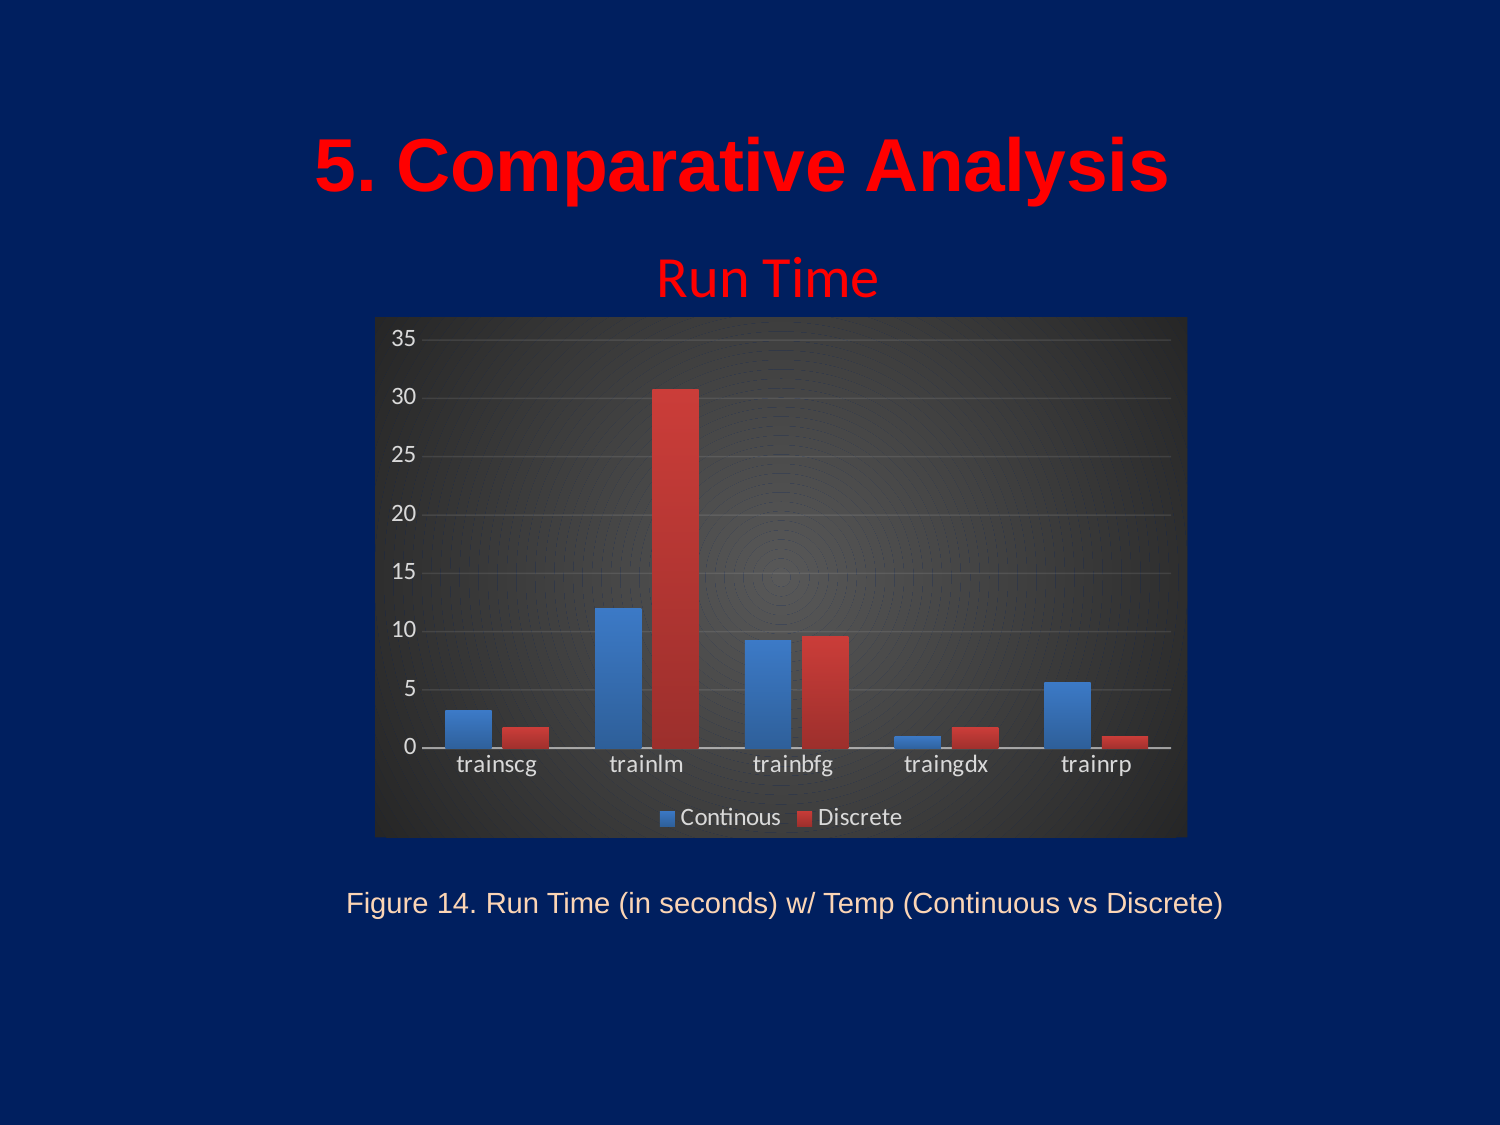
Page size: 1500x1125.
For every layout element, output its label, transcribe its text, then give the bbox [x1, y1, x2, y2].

text_box 5. Comparative Analysis [70, 116, 1413, 207]
text_box Figure 14. Run Time (in seconds) w/ Temp (Continuous vs Discrete) [75, 872, 1375, 928]
text_box Run Time [575, 231, 895, 315]
chart [374, 316, 1188, 838]
